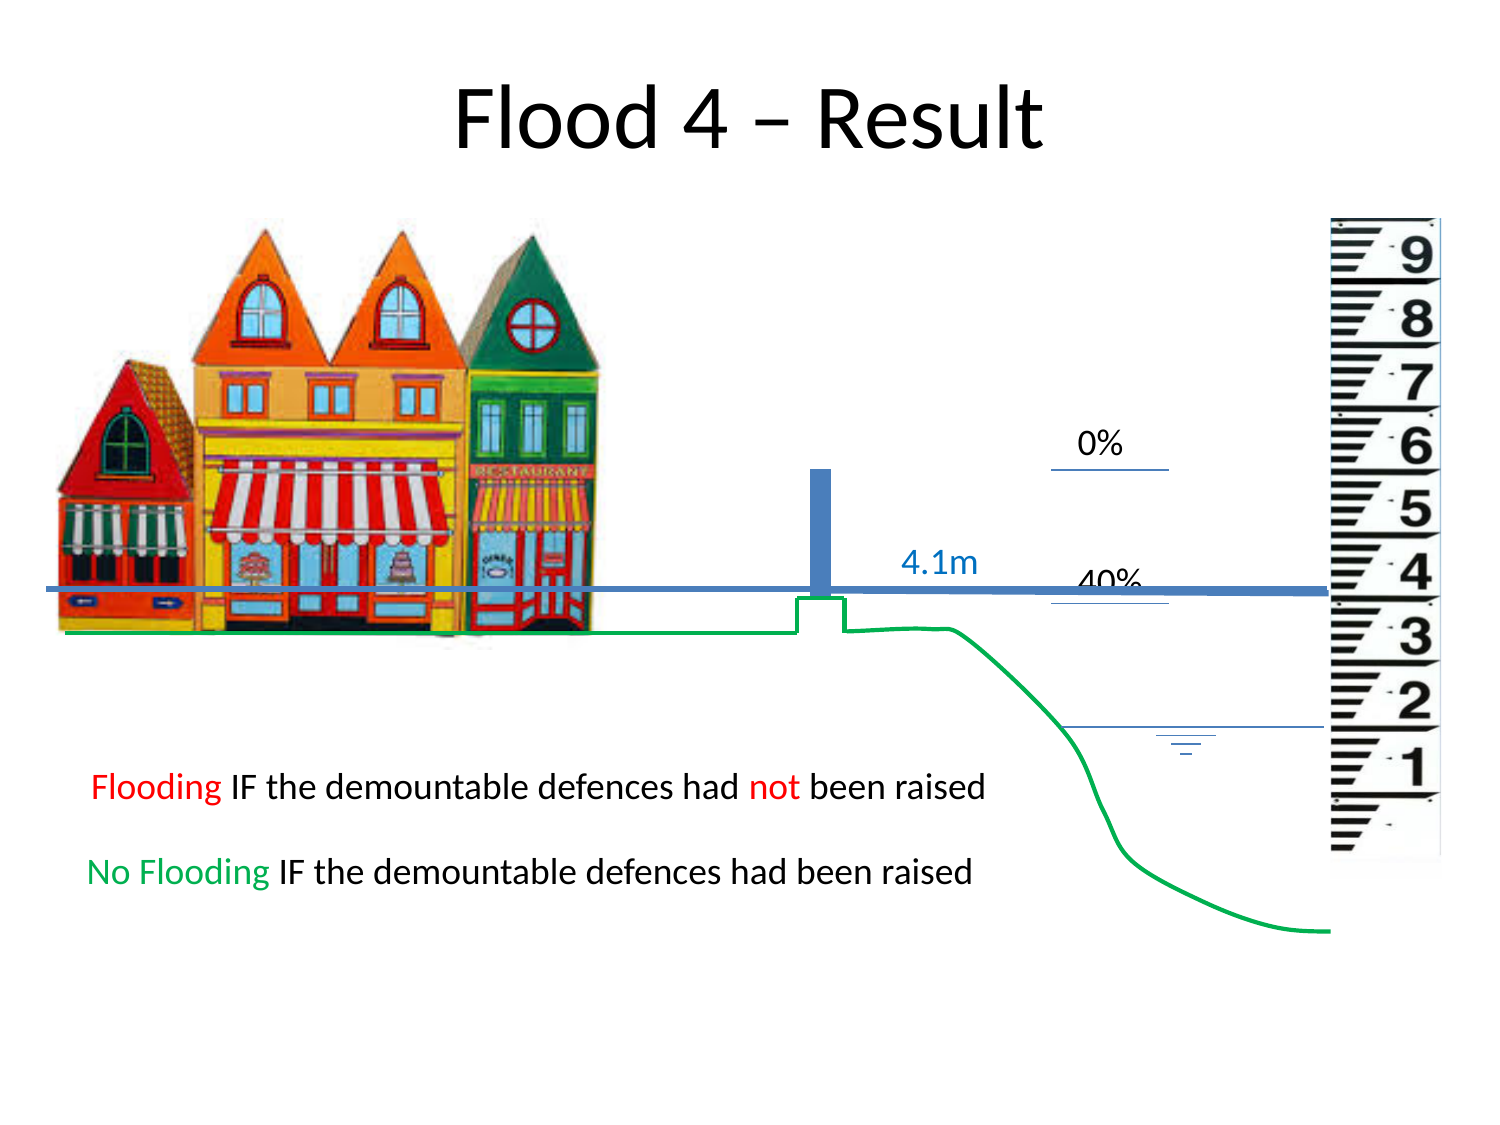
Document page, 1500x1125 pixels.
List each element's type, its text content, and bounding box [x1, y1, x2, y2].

picture [1330, 218, 1442, 886]
text_box 0% [1062, 410, 1139, 469]
title Flood 4 – Result [75, 45, 1425, 233]
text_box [820, 590, 1329, 594]
text_box No Flooding IF the demountable defences had been raised [71, 839, 990, 900]
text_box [1060, 726, 1325, 755]
picture [0, 218, 657, 650]
text_box 4.1m [886, 529, 994, 587]
text_box Flooding IF the demountable defences had not been raised [76, 754, 1002, 814]
text_box [849, 626, 1331, 934]
text_box 40% [1063, 549, 1158, 586]
